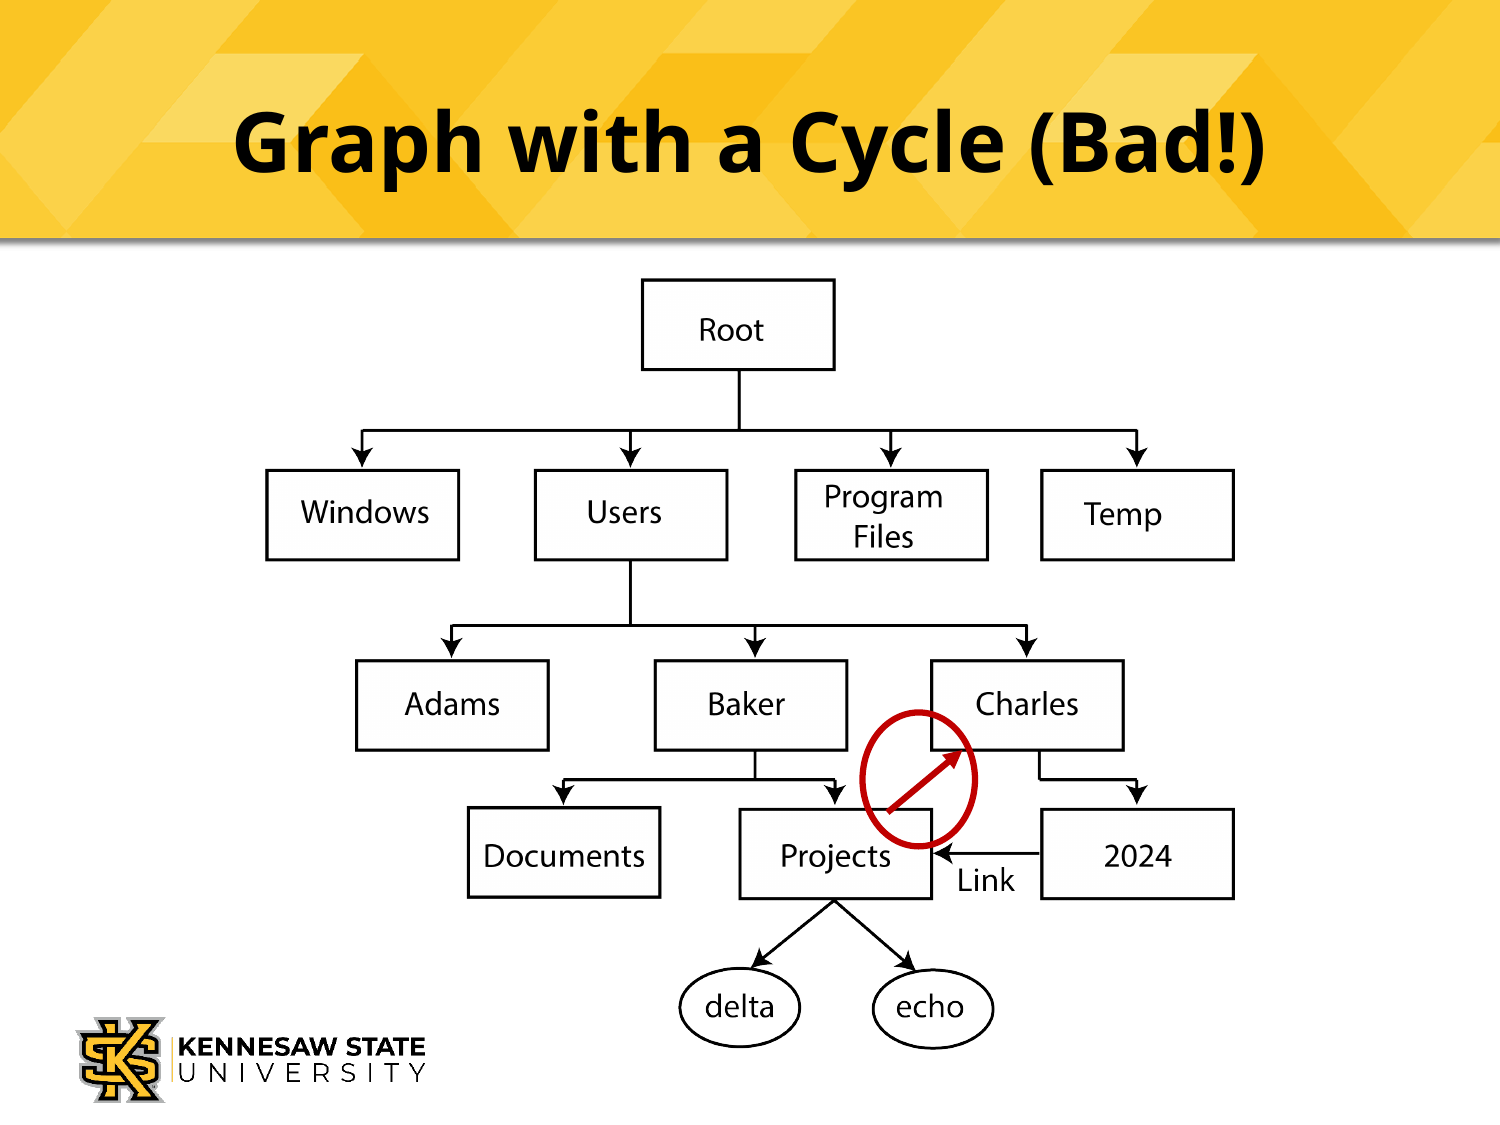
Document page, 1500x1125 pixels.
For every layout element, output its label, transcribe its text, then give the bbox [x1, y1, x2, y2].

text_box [887, 749, 963, 813]
title Graph with a Cycle (Bad!) [75, 45, 1425, 233]
picture [75, 278, 1235, 1103]
picture [0, 0, 1500, 251]
